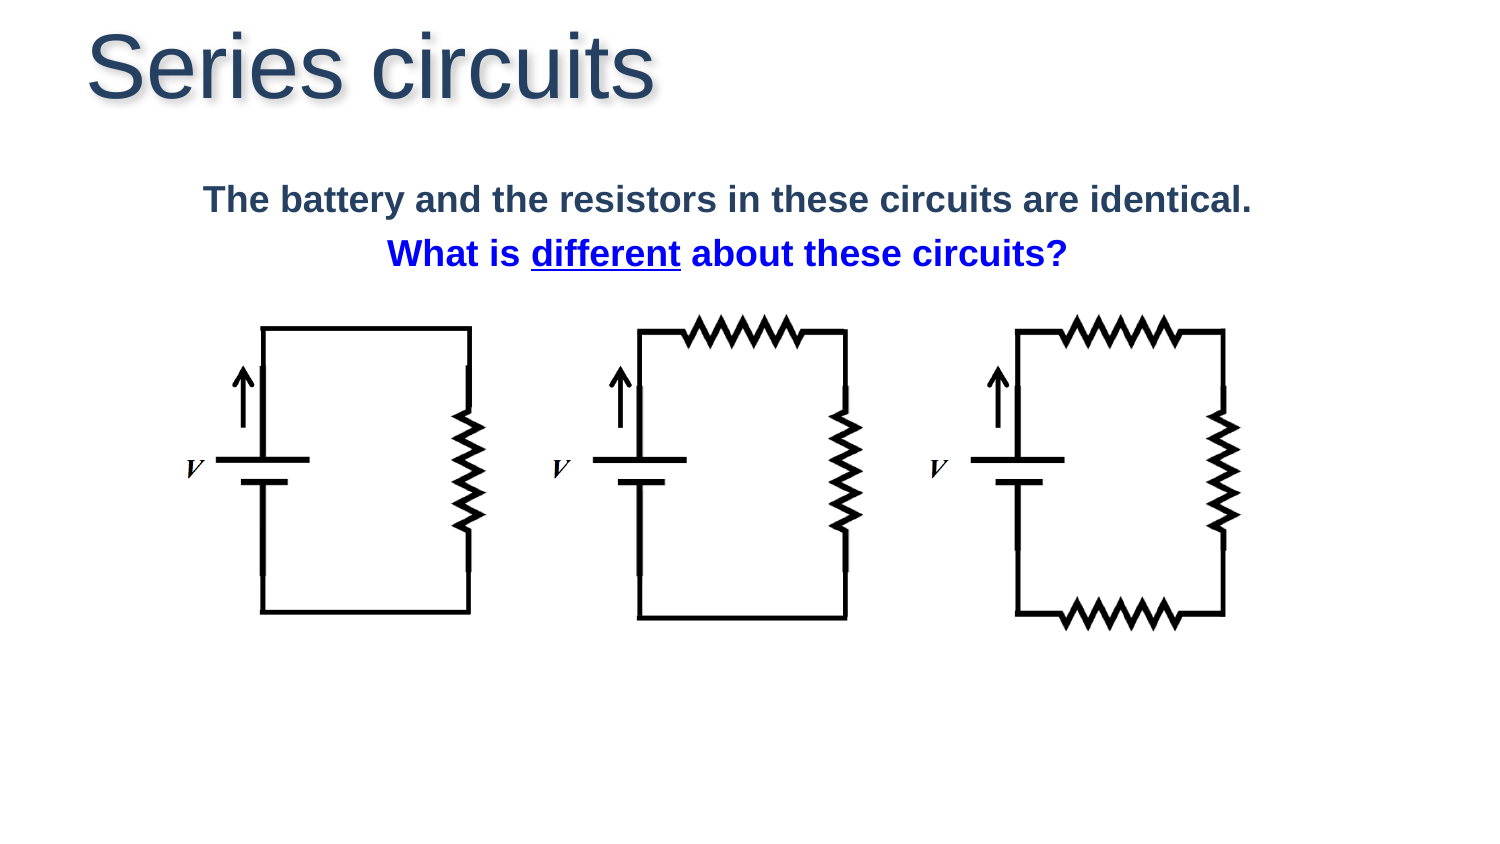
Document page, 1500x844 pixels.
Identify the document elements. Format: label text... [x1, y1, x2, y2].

picture [174, 300, 1255, 644]
text_box Series circuits [70, 0, 728, 206]
text_box The battery and the resistors in these circuits are identical. What is different about these circuits? [83, 158, 1373, 282]
